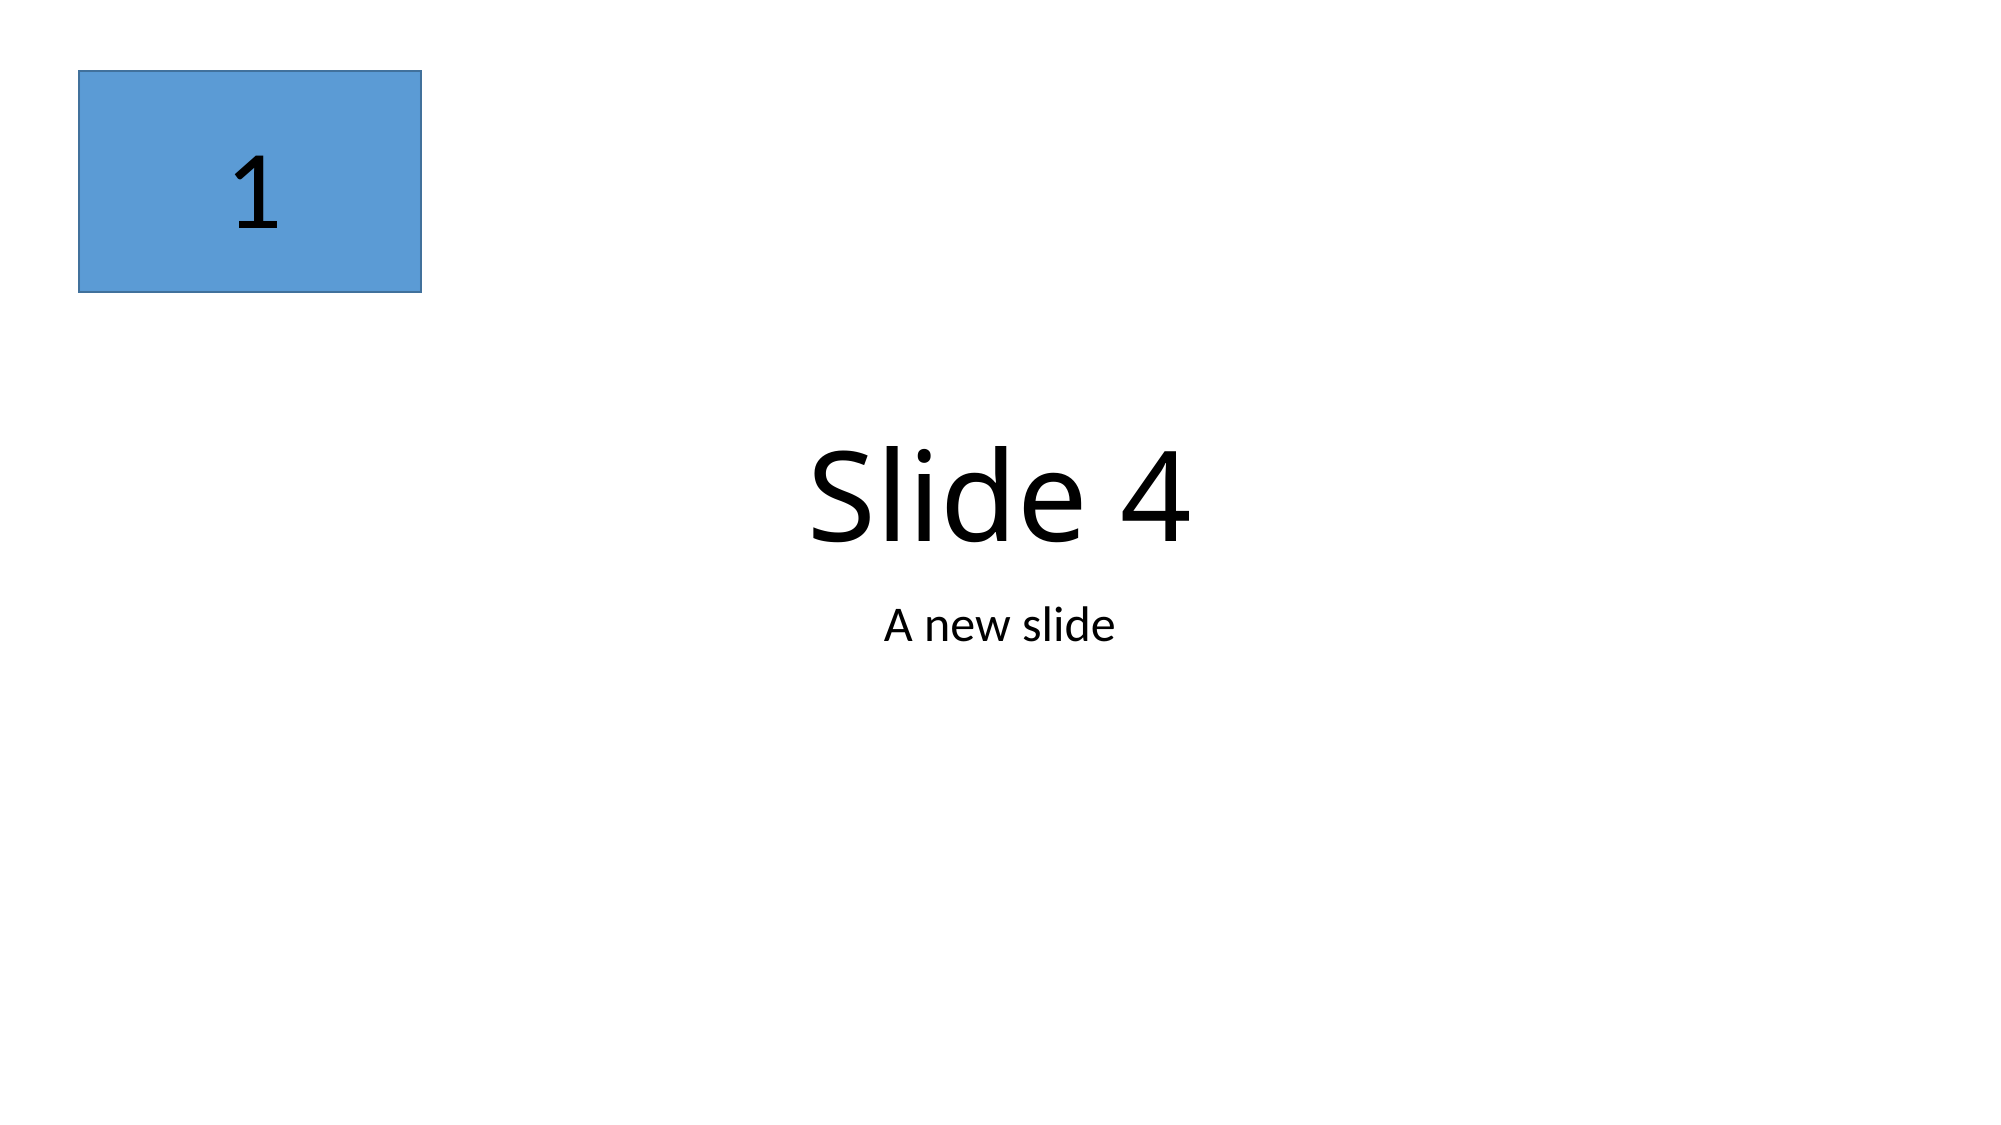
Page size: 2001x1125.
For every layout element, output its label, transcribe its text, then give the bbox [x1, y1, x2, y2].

picture [78, 70, 422, 293]
subtitle A new slide [249, 590, 1750, 863]
title Slide 4 [249, 184, 1750, 576]
